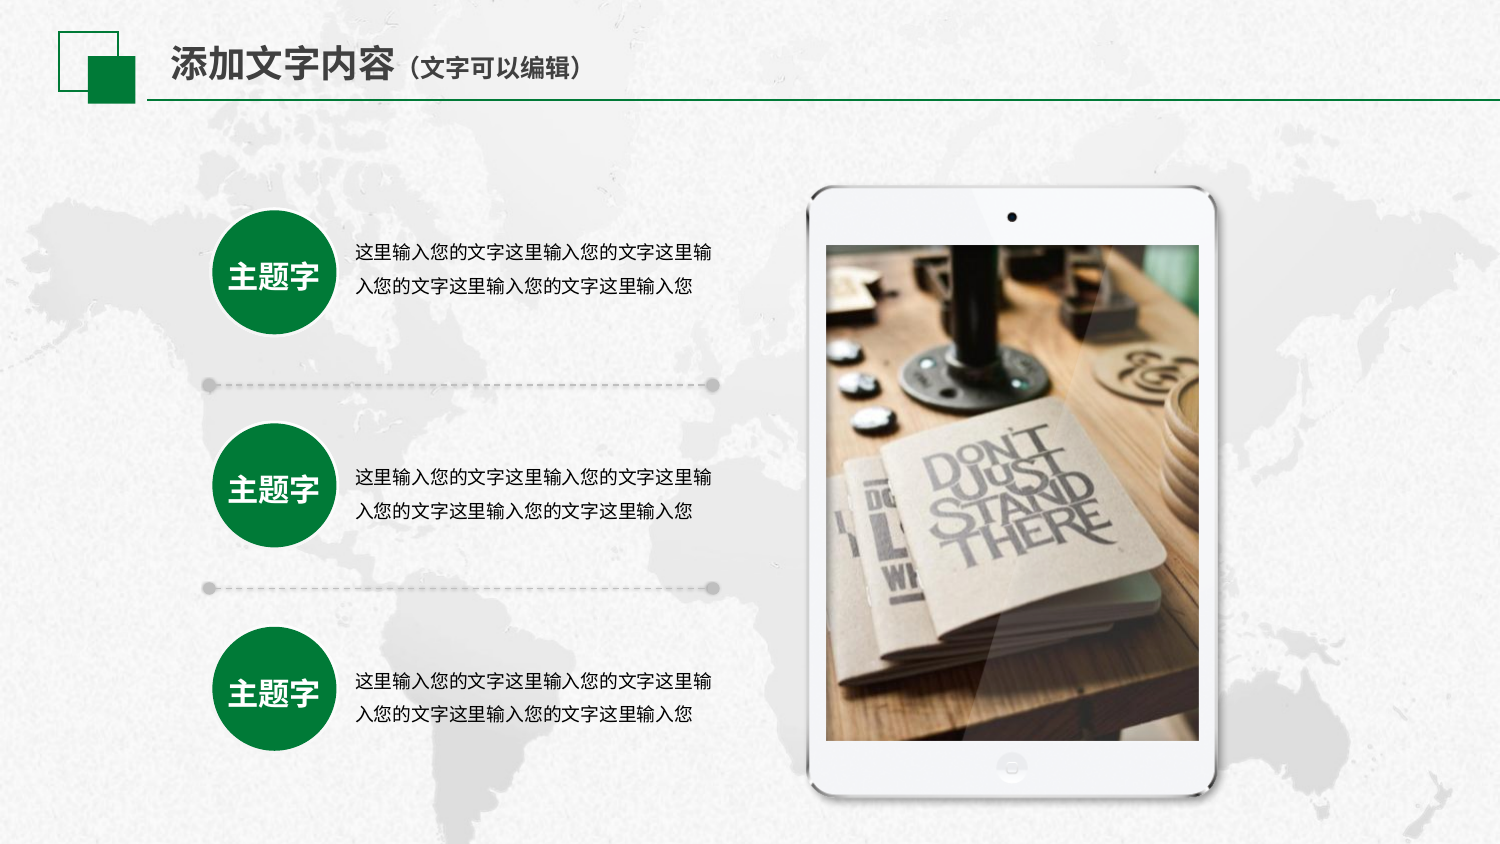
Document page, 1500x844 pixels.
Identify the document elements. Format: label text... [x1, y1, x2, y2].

text_box 这里输入您的文字这里输入您的文字这里输入您的文字这里输入您的文字这里输入您 [344, 223, 728, 303]
text_box 这里输入您的文字这里输入您的文字这里输入您的文字这里输入您的文字这里输入您 [344, 449, 728, 528]
text_box 添加文字内容（文字可以编辑） [159, 34, 736, 91]
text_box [209, 207, 340, 338]
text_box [209, 623, 340, 754]
text_box 这里输入您的文字这里输入您的文字这里输入您的文字这里输入您的文字这里输入您 [344, 652, 728, 732]
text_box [209, 420, 340, 551]
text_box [803, 182, 1222, 804]
picture [0, 0, 1500, 844]
